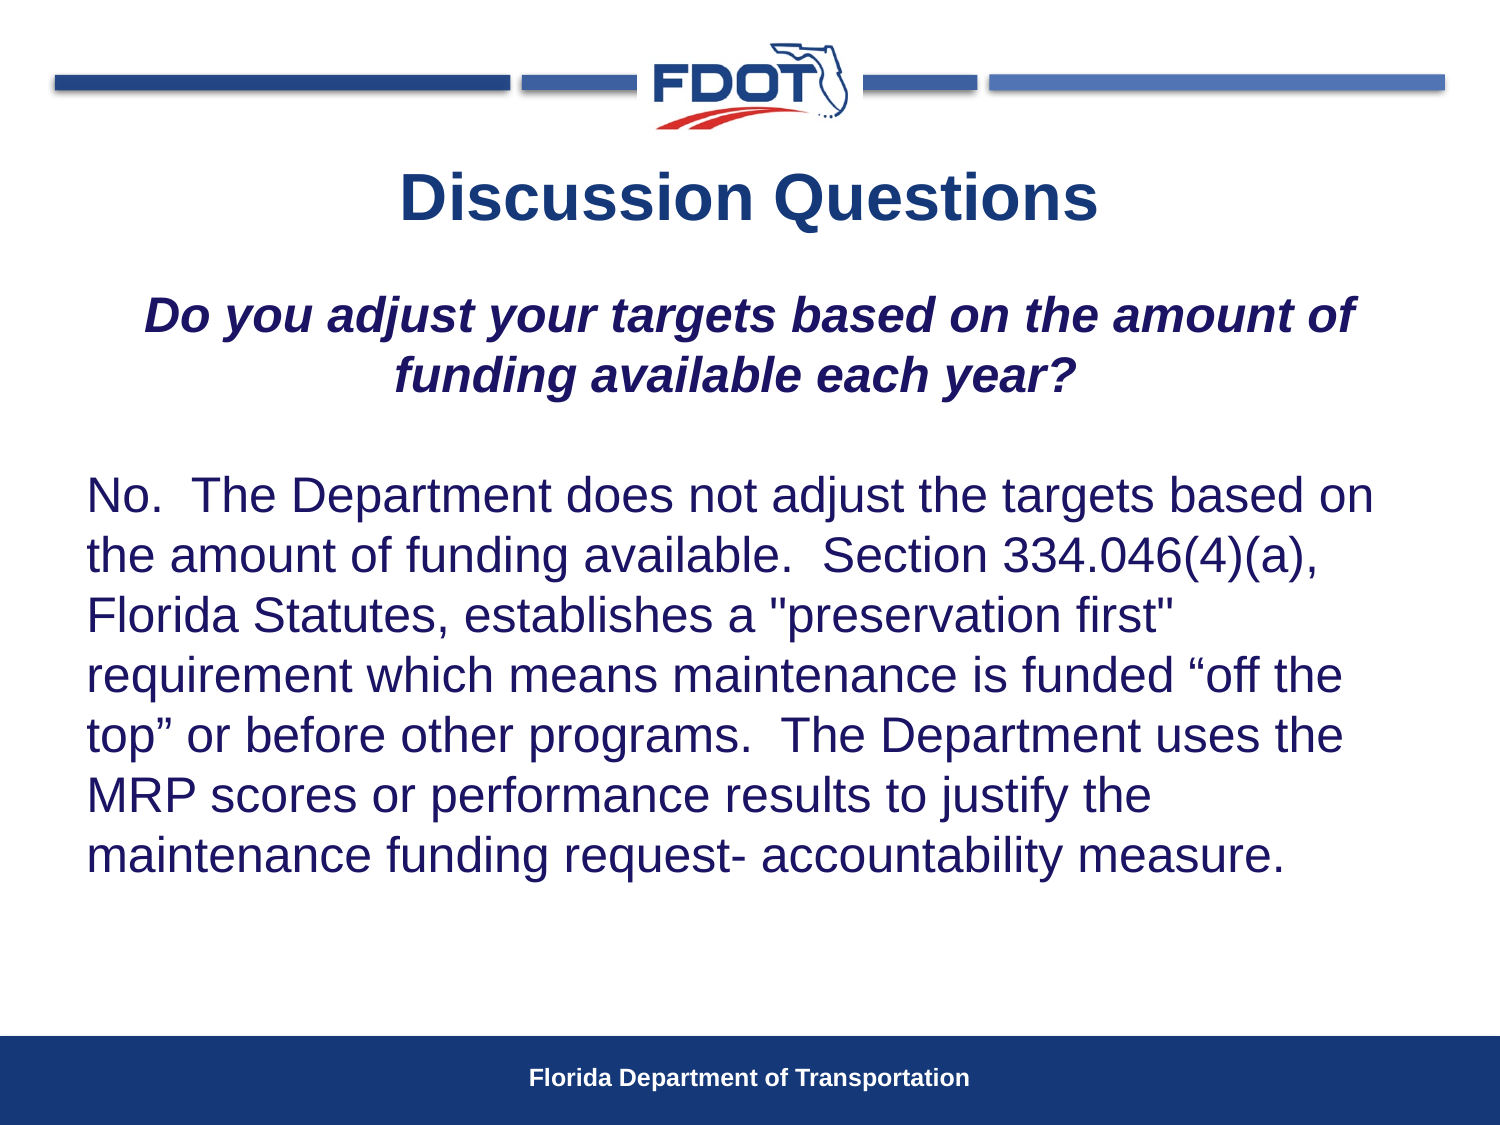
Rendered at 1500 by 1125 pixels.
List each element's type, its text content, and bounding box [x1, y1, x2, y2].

list Do you adjust your targets based on the amount of funding available each year? No. The Department does not adjust the targets based on the amount of funding available. Section 334.046(4)(a), Florida Statutes, establishes a "preservation first" requirement which means maintenance is funded “off the top” or before other programs. The Department uses the MRP scores or performance results to justify the maintenance funding request- accountability measure. [71, 275, 1429, 1013]
picture [637, 34, 863, 137]
title Discussion Questions [71, 137, 1429, 250]
